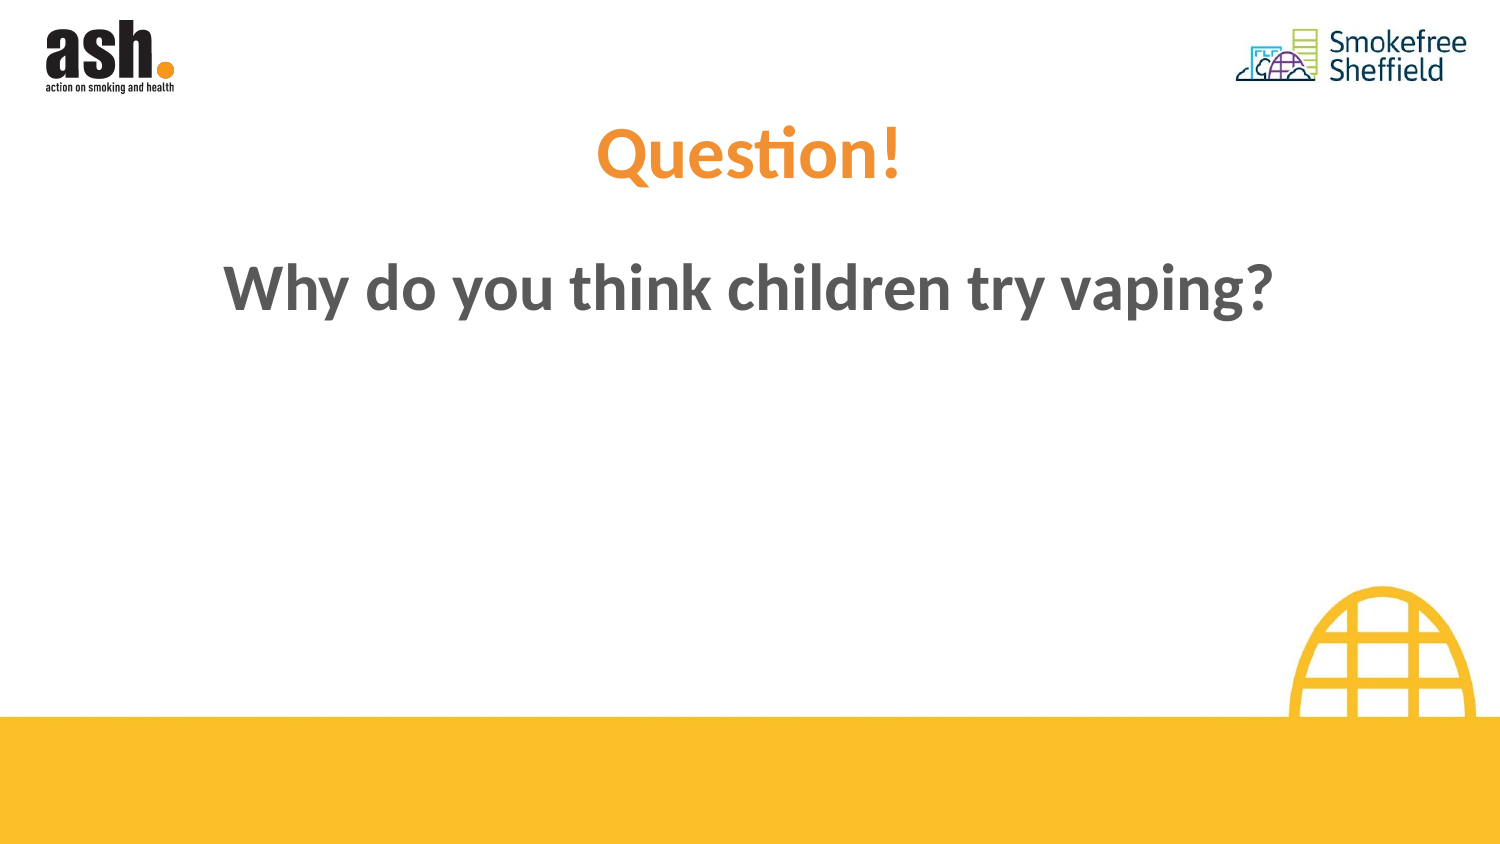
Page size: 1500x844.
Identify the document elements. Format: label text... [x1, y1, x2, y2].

picture [0, 0, 1500, 844]
list Why do you think children try vaping? [75, 236, 1425, 709]
title Question! [75, 78, 1425, 220]
